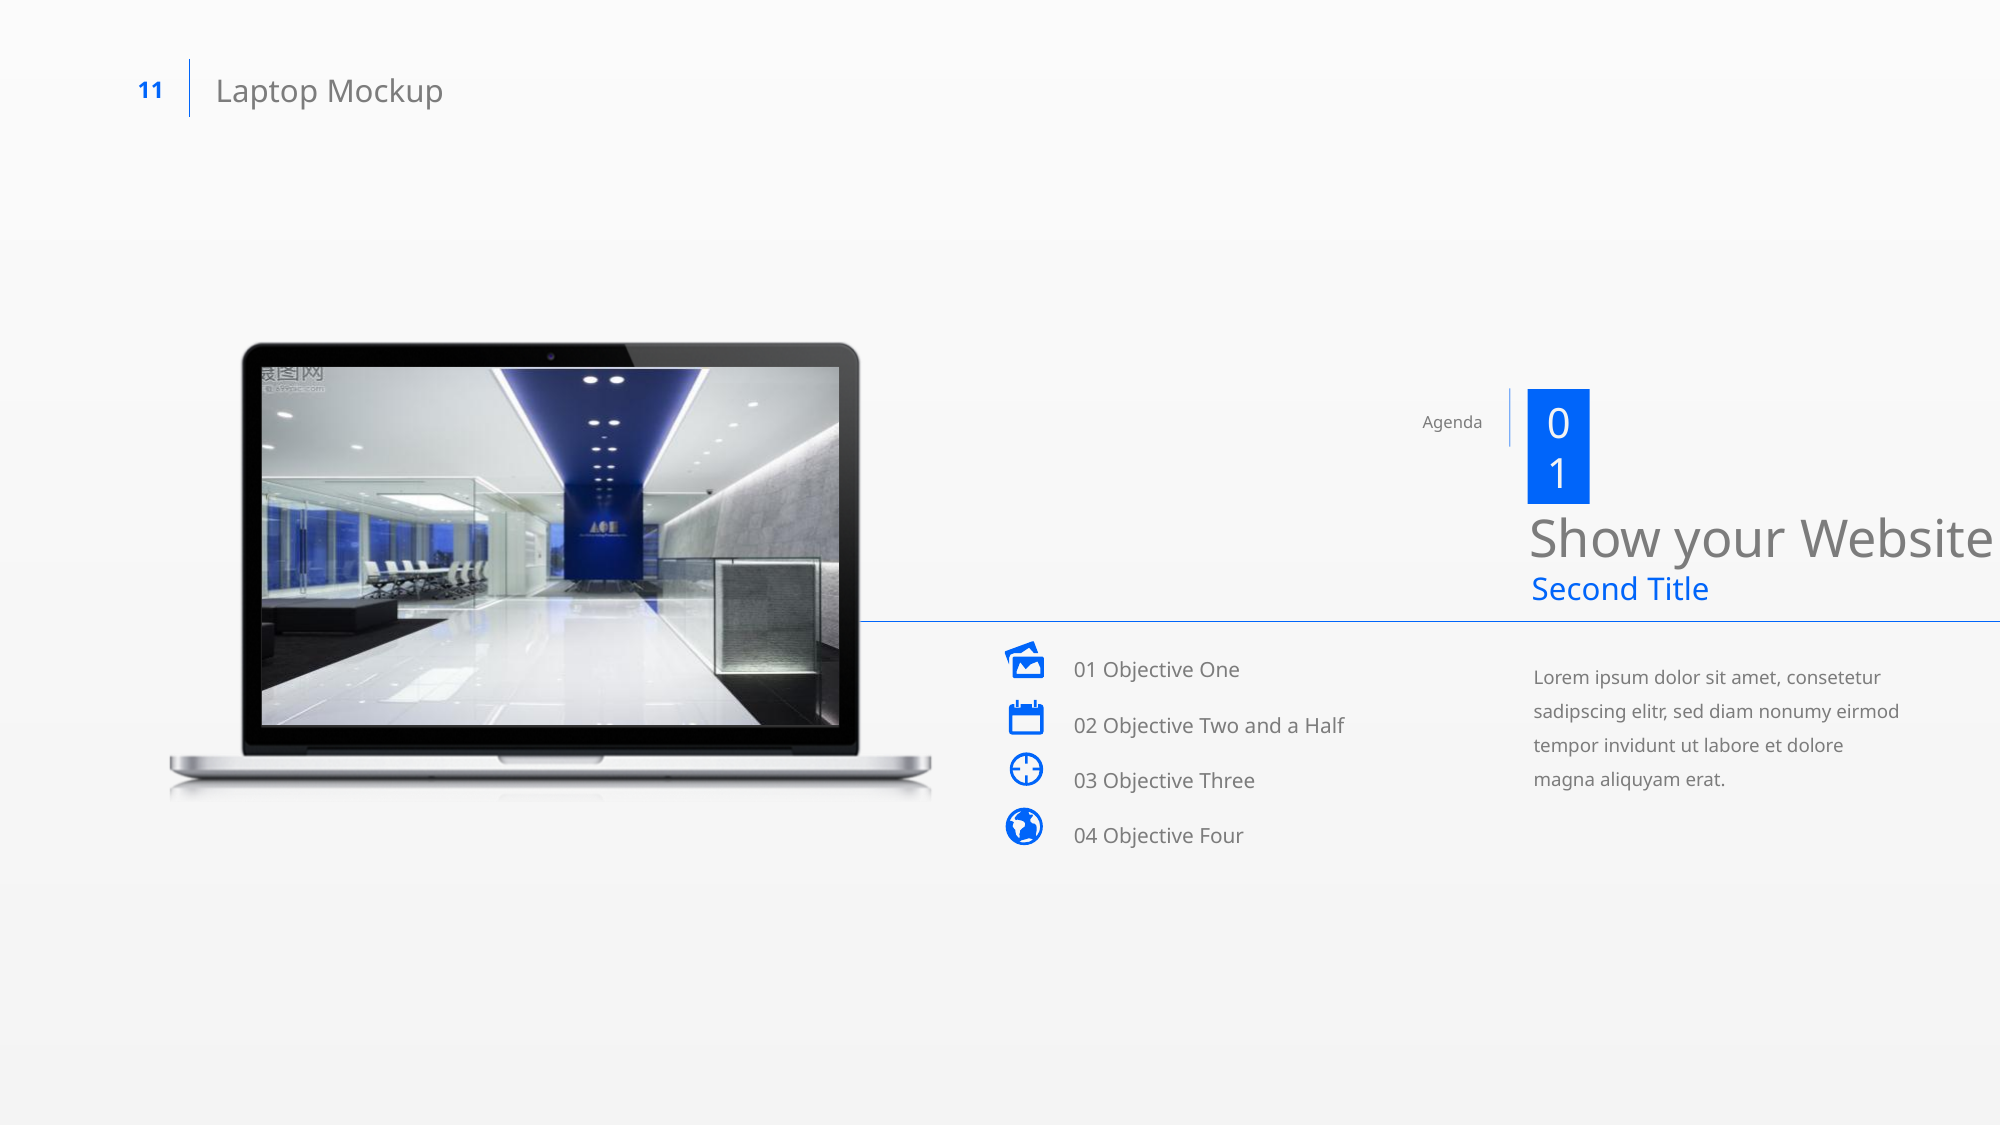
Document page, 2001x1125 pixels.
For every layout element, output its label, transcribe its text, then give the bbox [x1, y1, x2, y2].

text_box 02 Objective Two and a Half [1059, 704, 1474, 745]
text_box Lorem ipsum dolor sit amet, consetetur sadipscing elitr, sed diam nonumy eirmod tempor invidunt ut labore et dolore magna aliquyam erat. [1518, 647, 1919, 831]
text_box [1009, 752, 1044, 786]
text_box 01 Objective One [1059, 648, 1380, 689]
text_box Second Title [1516, 562, 2000, 615]
text_box Show your Website [1514, 498, 2000, 576]
text_box [1005, 807, 1043, 846]
text_box [1012, 656, 1044, 679]
text_box Agenda [1367, 404, 1498, 440]
text_box 03 Objective Three [1059, 759, 1380, 800]
text_box [1004, 641, 1039, 665]
text_box Laptop Mockup [200, 63, 499, 116]
picture [160, 241, 948, 920]
text_box [1008, 699, 1044, 735]
text_box 01 [1527, 389, 1590, 504]
text_box 04 Objective Four [1059, 814, 1380, 855]
